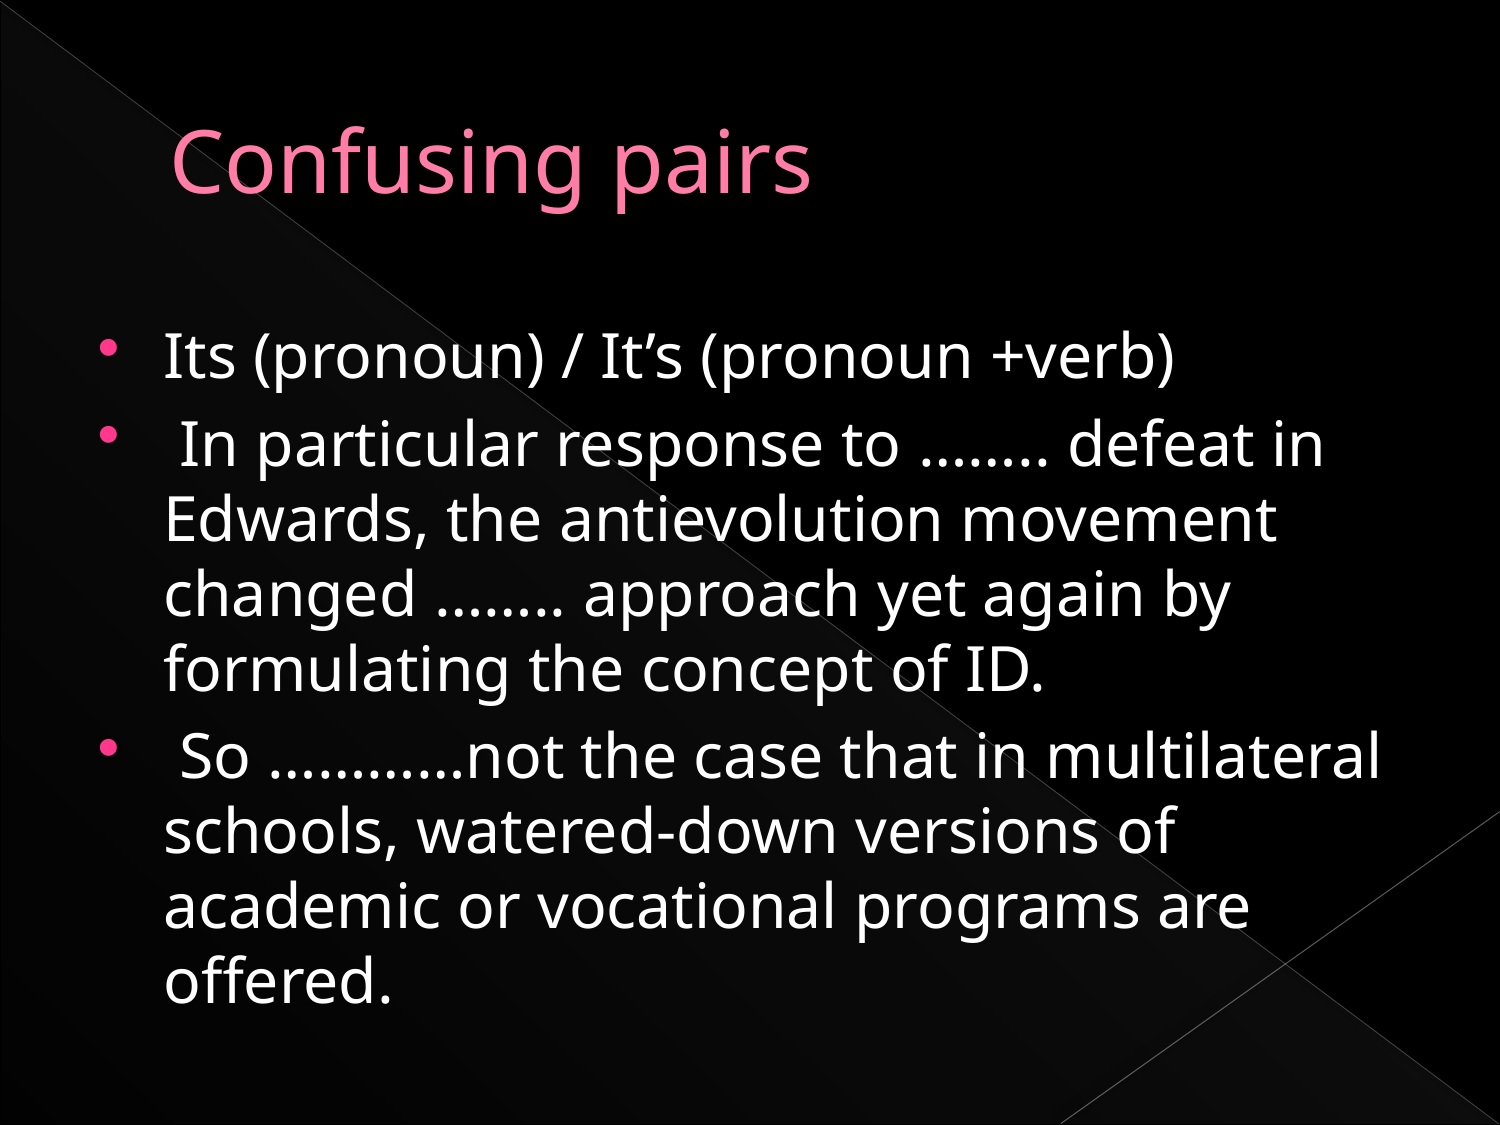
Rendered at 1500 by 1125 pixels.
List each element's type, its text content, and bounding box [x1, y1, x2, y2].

title Confusing pairs [75, 43, 1425, 274]
list Its (pronoun) / It’s (pronoun +verb) In particular response to …….. defeat in Edwards, the antievolution movement changed …….. approach yet again by formulating the concept of ID. So …………not the case that in multilateral schools, watered-down versions of academic or vocational programs are offered. [75, 308, 1425, 1059]
